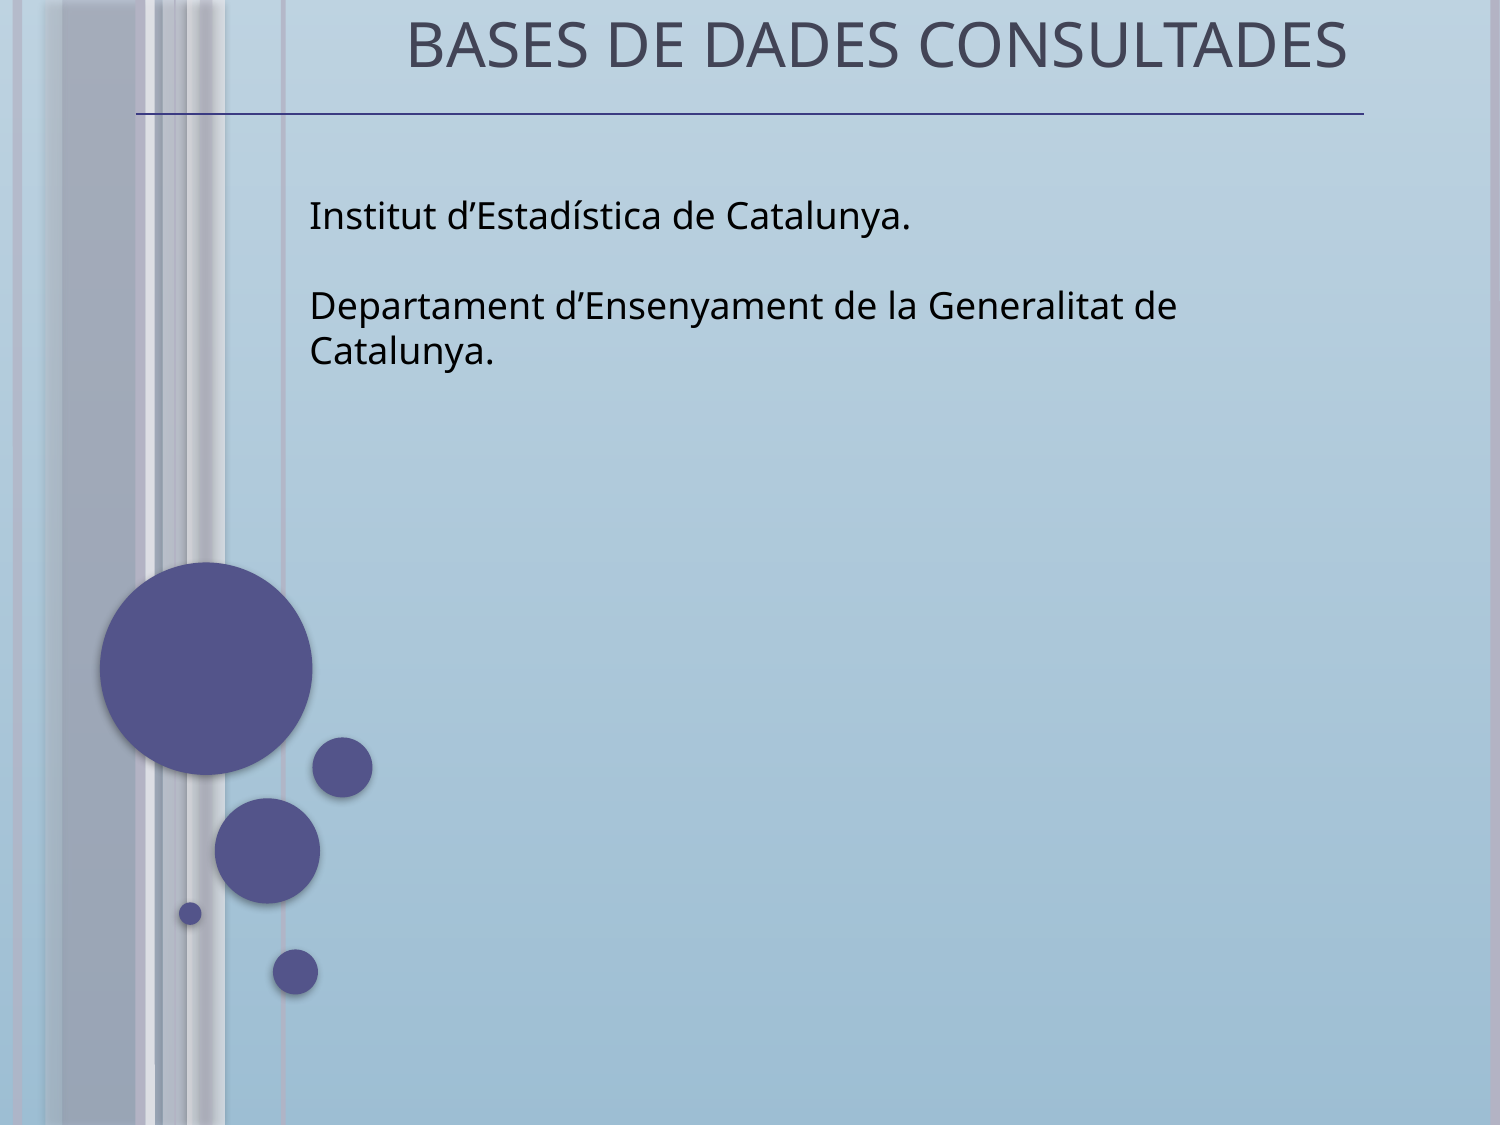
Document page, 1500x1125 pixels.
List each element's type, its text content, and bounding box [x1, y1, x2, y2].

list Institut d’Estadística de Catalunya. Departament d’Ensenyament de la Generalitat de Catalunya. [294, 184, 1317, 984]
title Bases de dades consultades [139, 0, 1365, 113]
